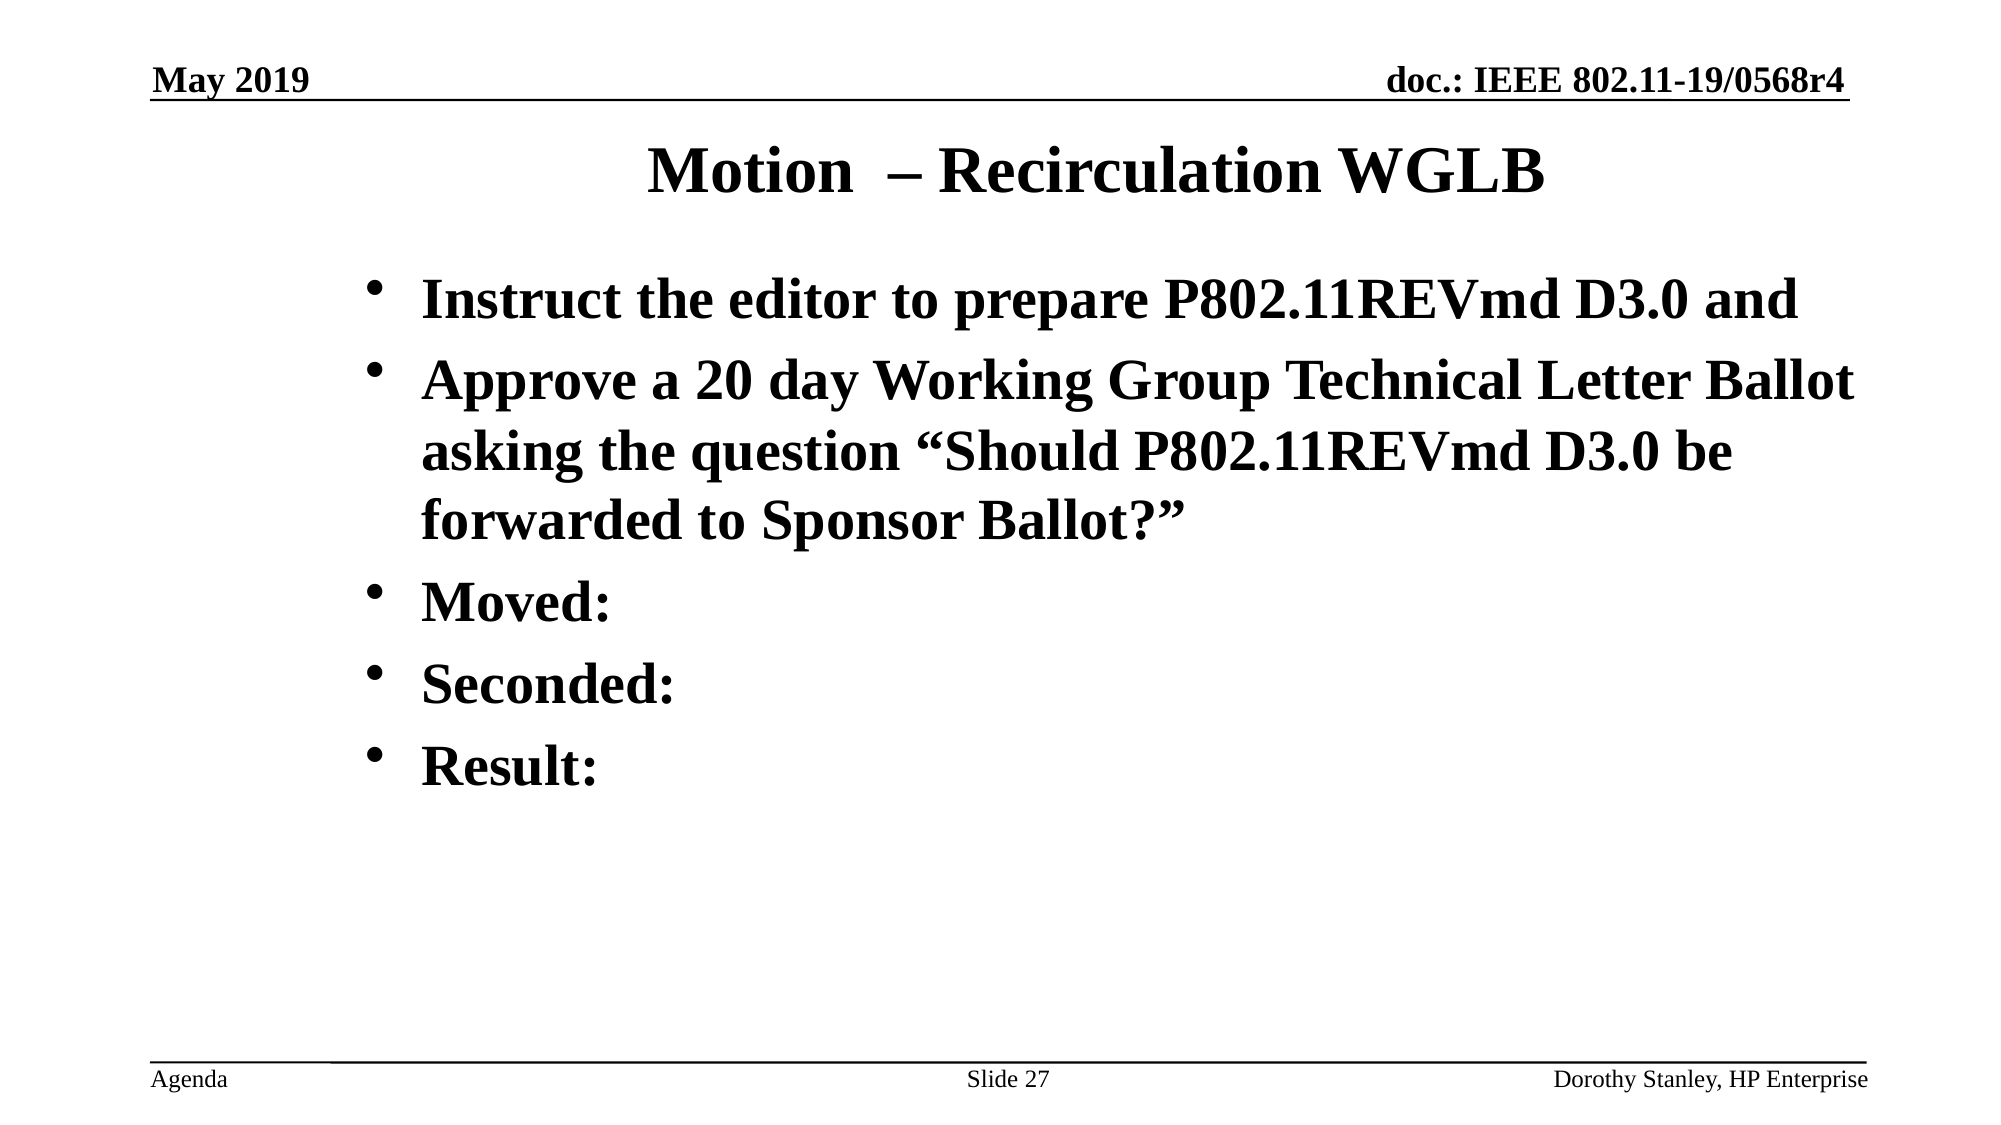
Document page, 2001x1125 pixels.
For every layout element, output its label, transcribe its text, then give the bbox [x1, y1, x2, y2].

slide_number Slide 27 [964, 1062, 1053, 1093]
text_box Motion – Recirculation WGLB [359, 77, 1835, 252]
text_box Instruct the editor to prepare P802.11REVmd D3.0 and Approve a 20 day Working Group Technical Letter Ballot asking the question “Should P802.11REVmd D3.0 be forwarded to Sponsor Ballot?” Moved: Seconded: Result: [350, 252, 1903, 1025]
footer Dorothy Stanley, HP Enterprise [1549, 1062, 1869, 1093]
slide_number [152, 54, 567, 100]
